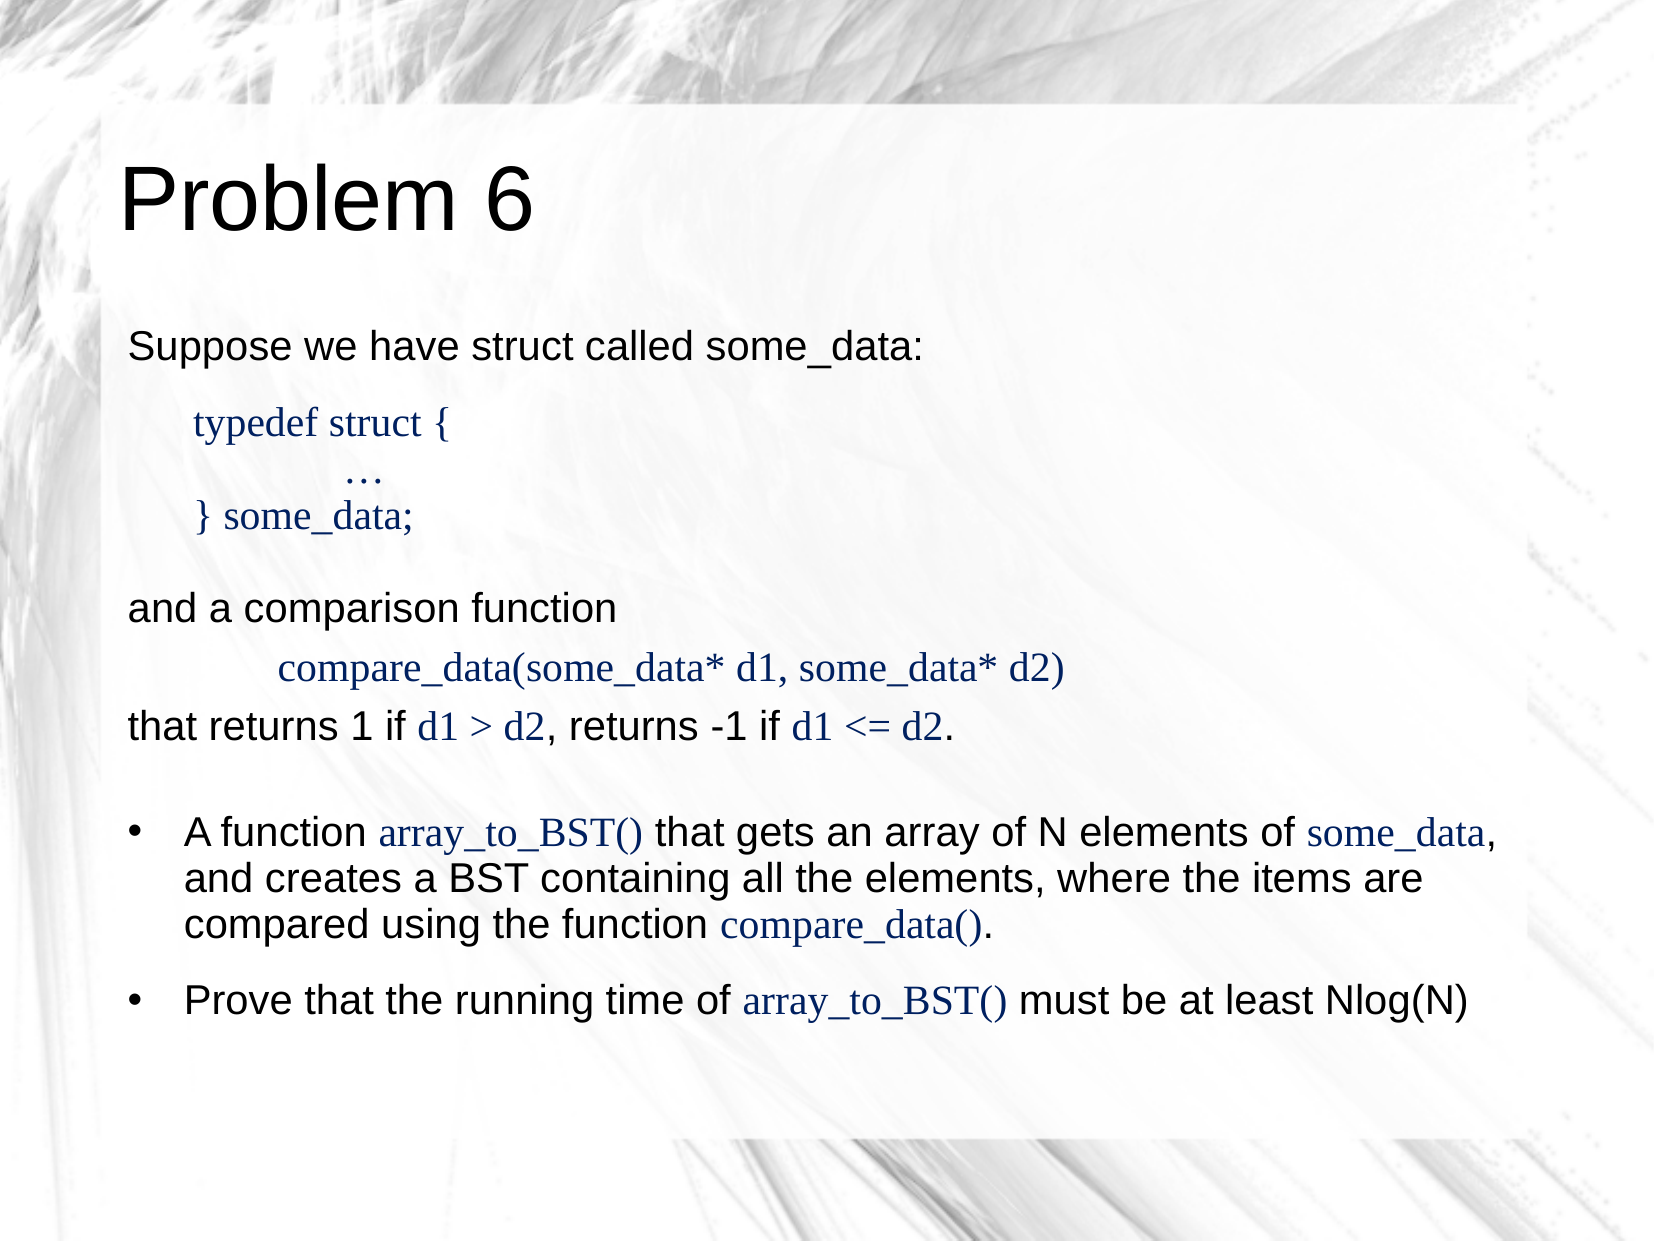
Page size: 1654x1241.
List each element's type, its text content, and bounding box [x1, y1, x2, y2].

picture [0, 0, 1654, 1241]
title Problem 6 [118, 93, 1506, 299]
list Suppose we have struct called some_data: typedef struct { … } some_data; and a comparison function compare_data(some_data* d1, some_data* d2) that returns 1 if d1 > d2, returns -1 if d1 <= d2. A function array_to_BST() that gets an array of N elements of some_data, and creates a BST containing all the elements, where the items are compared using the function compare_data(). Prove that the running time of array_to_BST() must be at least Nlog(N) [118, 319, 1571, 1109]
